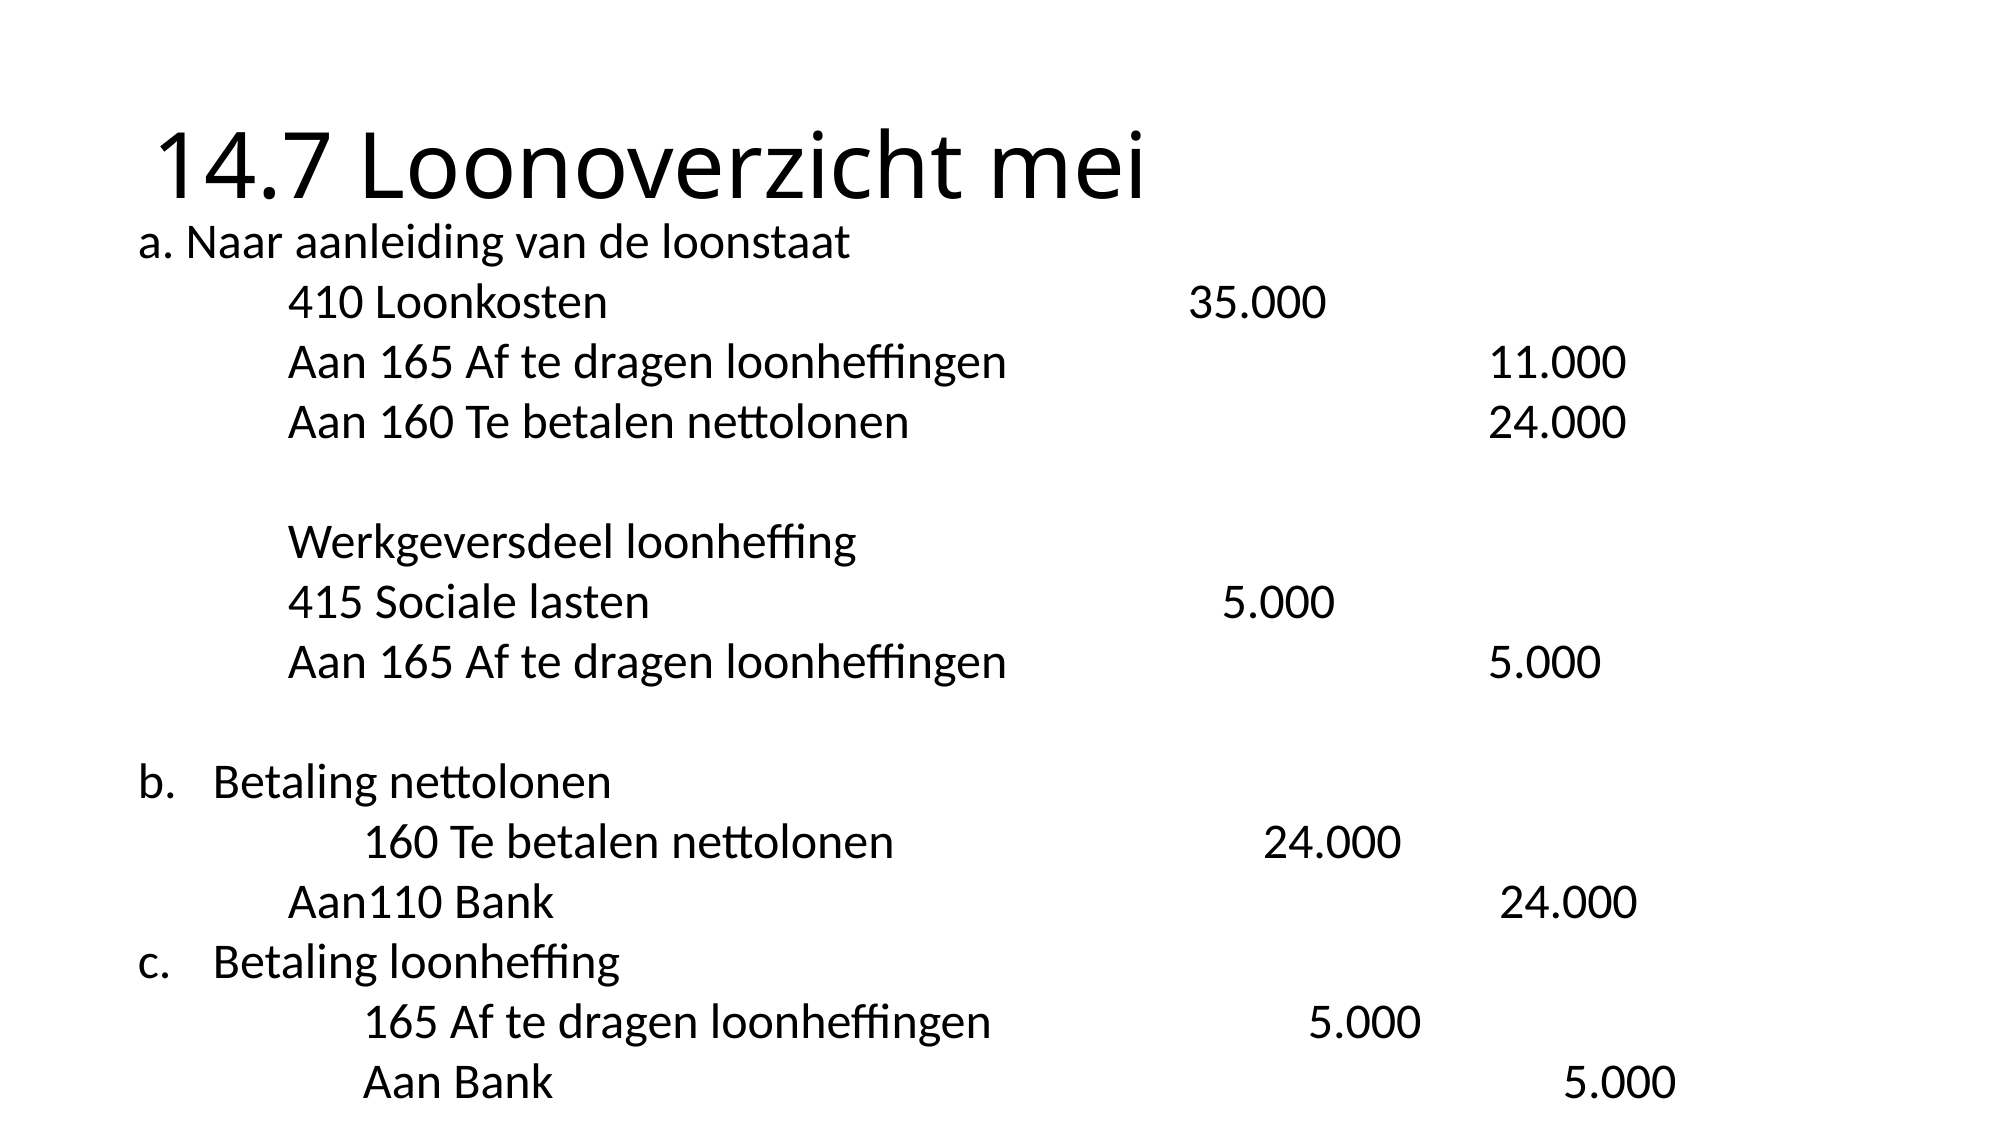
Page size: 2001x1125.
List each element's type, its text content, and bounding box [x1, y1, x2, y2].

title 14.7 Loonoverzicht mei [137, 59, 1863, 278]
text_box a. Naar aanleiding van de loonstaat 410 Loonkosten 35.000 Aan 165 Af te dragen loonheffingen 11.000 Aan 160 Te betalen nettolonen 24.000 Werkgeversdeel loonheffing 415 Sociale lasten 5.000 Aan 165 Af te dragen loonheffingen 5.000 Betaling nettolonen 160 Te betalen nettolonen 24.000 Aan110 Bank 24.000 Betaling loonheffing 165 Af te dragen loonheffingen 5.000 Aan Bank 5.000 [123, 201, 1716, 1116]
